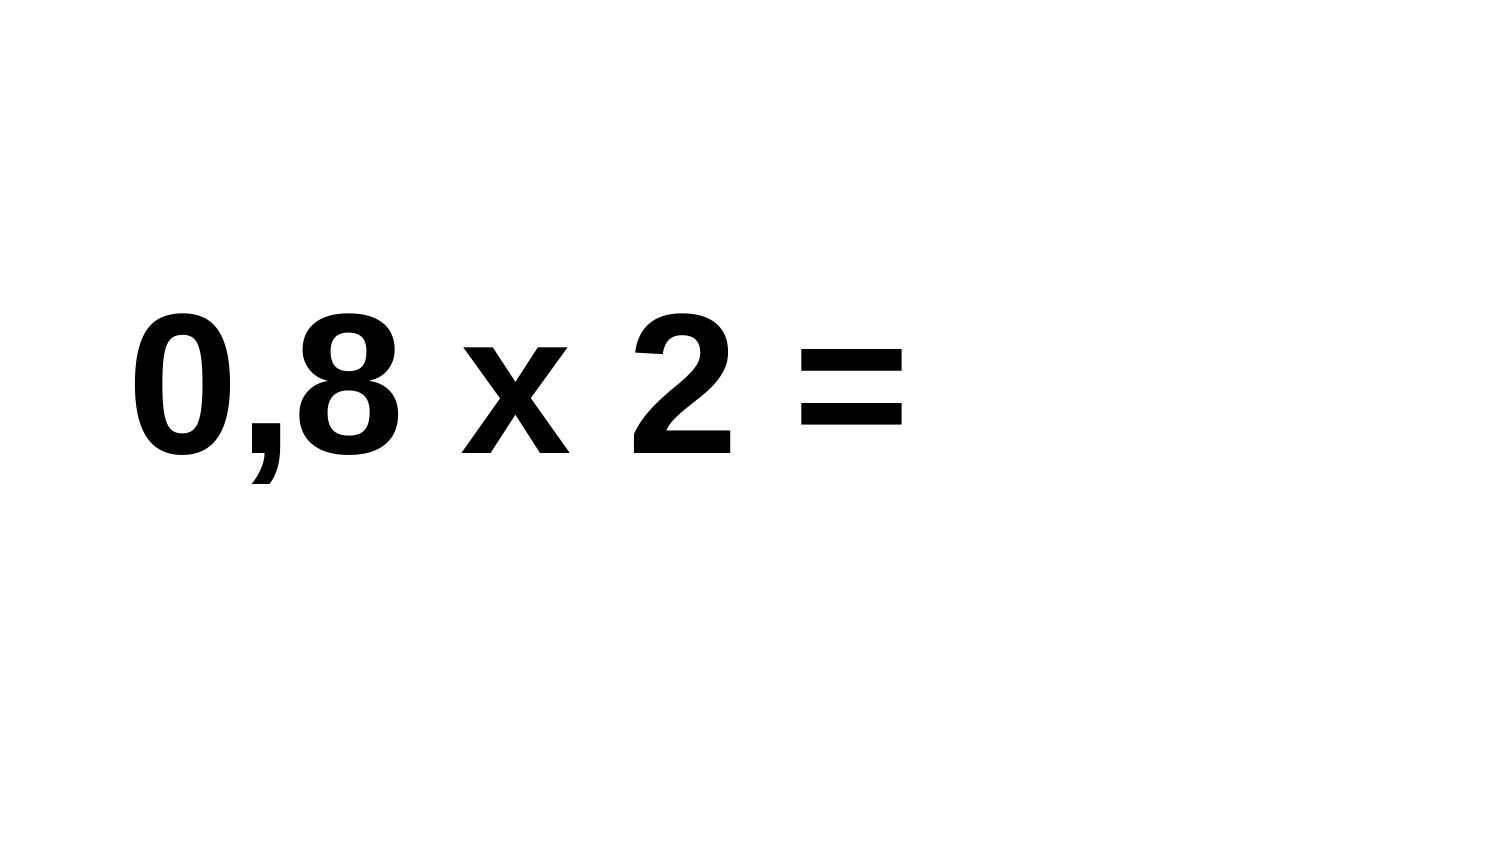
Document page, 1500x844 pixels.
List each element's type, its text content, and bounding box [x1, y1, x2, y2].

text_box 0,8 x 2 = [112, 318, 1388, 509]
